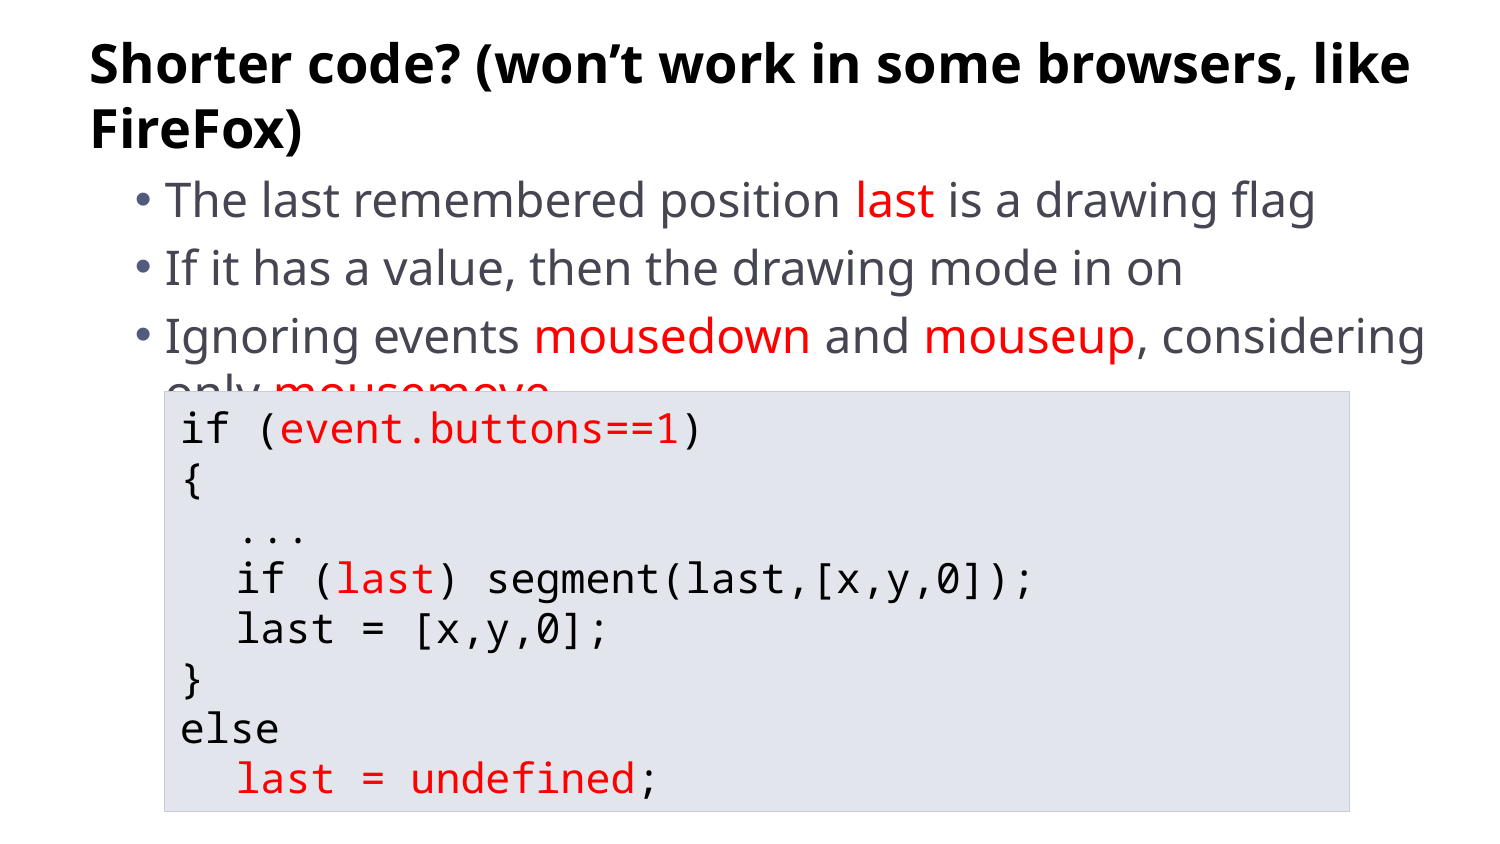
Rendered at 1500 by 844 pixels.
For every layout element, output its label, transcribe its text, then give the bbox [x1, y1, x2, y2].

list Shorter code? (won’t work in some browsers, like FireFox) The last remembered position last is a drawing flag If it has a value, then the drawing mode in on Ignoring events mousedown and mouseup, considering only mousemove [75, 21, 1475, 835]
text_box if (event.buttons==1) { ... if (last) segment(last,[x,y,0]); last = [x,y,0]; } else last = undefined; [164, 391, 1350, 812]
